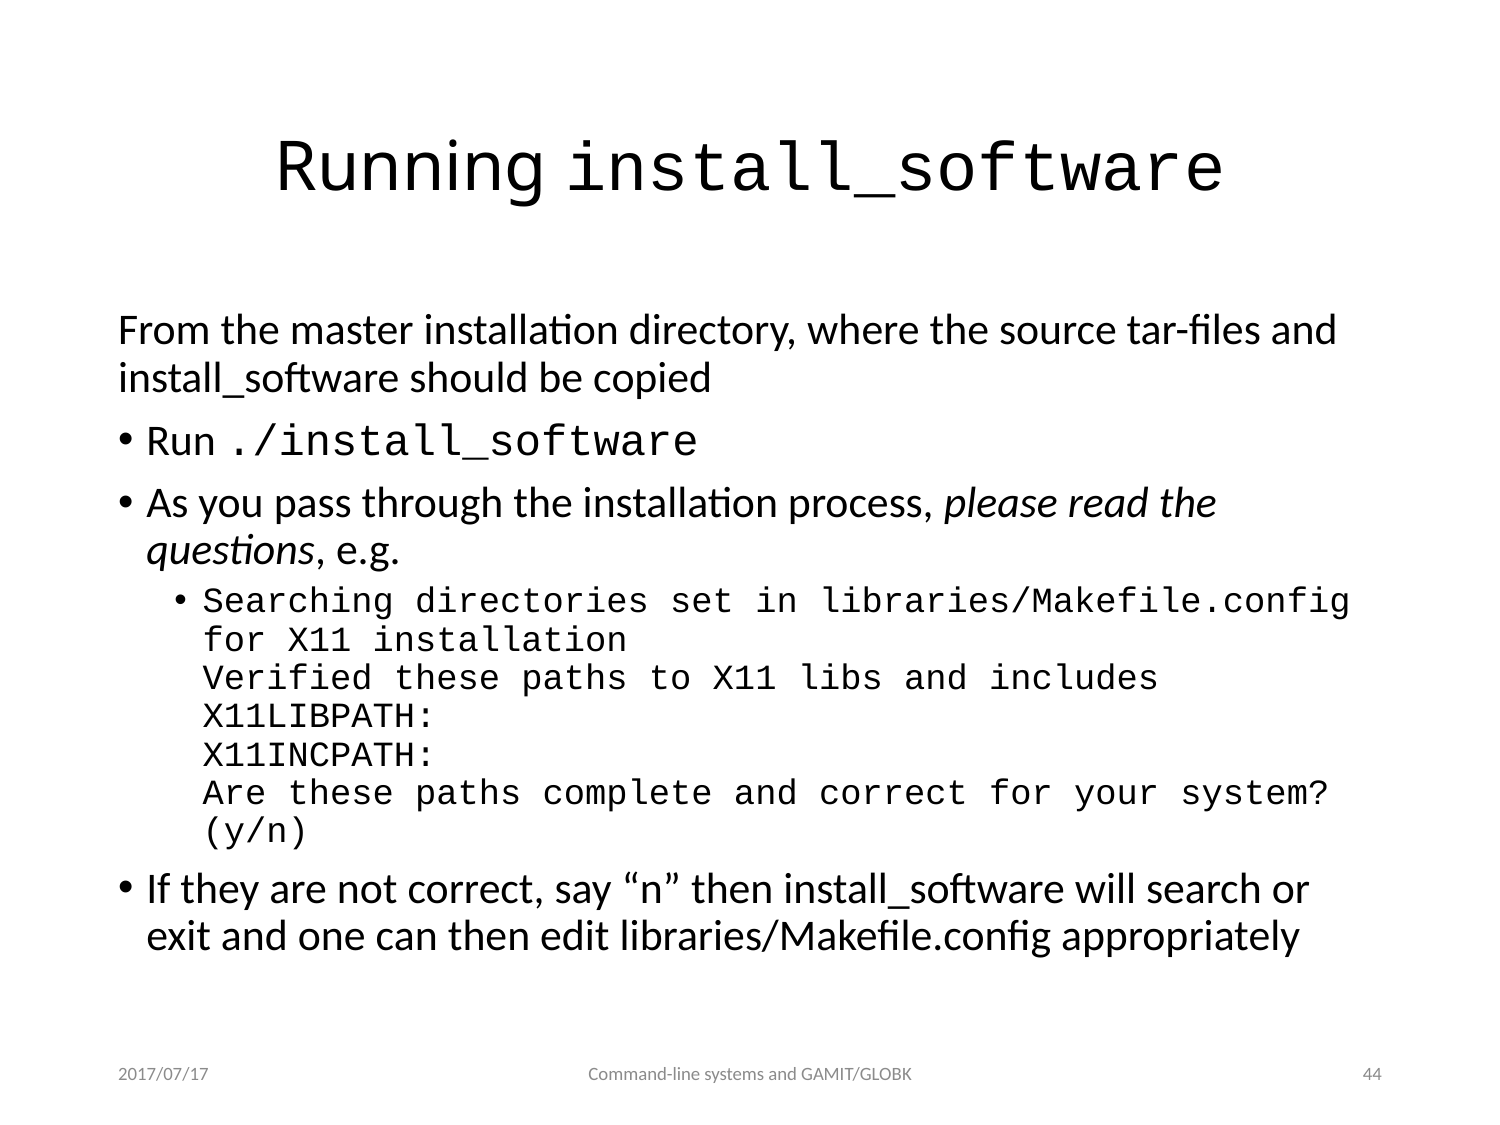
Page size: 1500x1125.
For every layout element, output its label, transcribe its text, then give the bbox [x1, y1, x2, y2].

list From the master installation directory, where the source tar-files and install_software should be copied Run ./install_software As you pass through the installation process, please read the questions, e.g. Searching directories set in libraries/Makefile.config for X11 installation Verified these paths to X11 libs and includes X11LIBPATH: X11INCPATH: Are these paths complete and correct for your system? (y/n) If they are not correct, say “n” then install_software will search or exit and one can then edit libraries/Makefile.config appropriately [103, 299, 1397, 1014]
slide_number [103, 1042, 441, 1103]
slide_number 43 [1059, 1042, 1397, 1103]
footer Command-line systems and GAMIT/GLOBK [496, 1042, 1004, 1103]
title Running install_software [103, 59, 1397, 278]
